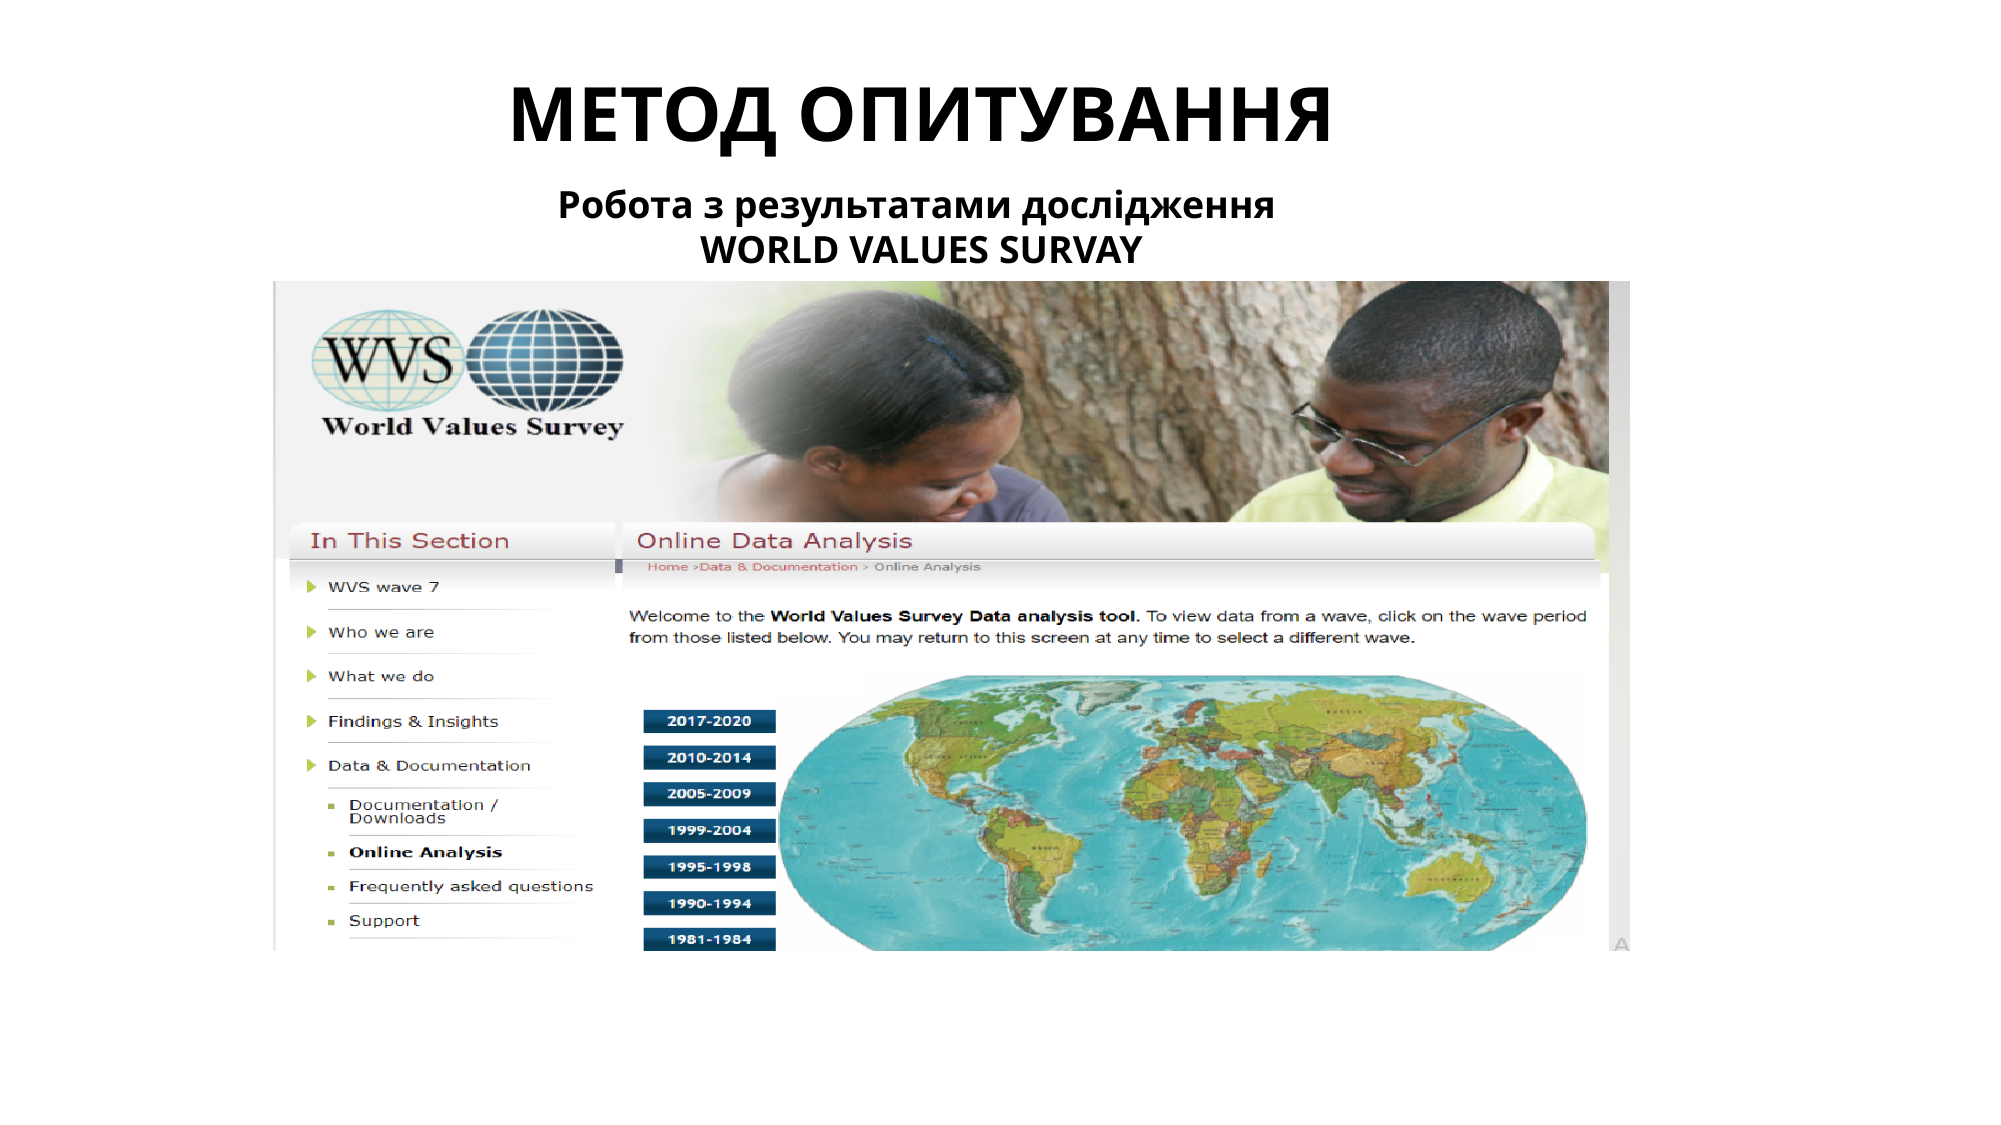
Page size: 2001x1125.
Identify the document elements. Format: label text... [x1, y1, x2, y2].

text_box МЕТОД ОПИТУВАННЯ Робота з результатами дослідження WORLD VALUES SURVAY [273, 58, 1571, 280]
picture [273, 280, 1630, 951]
